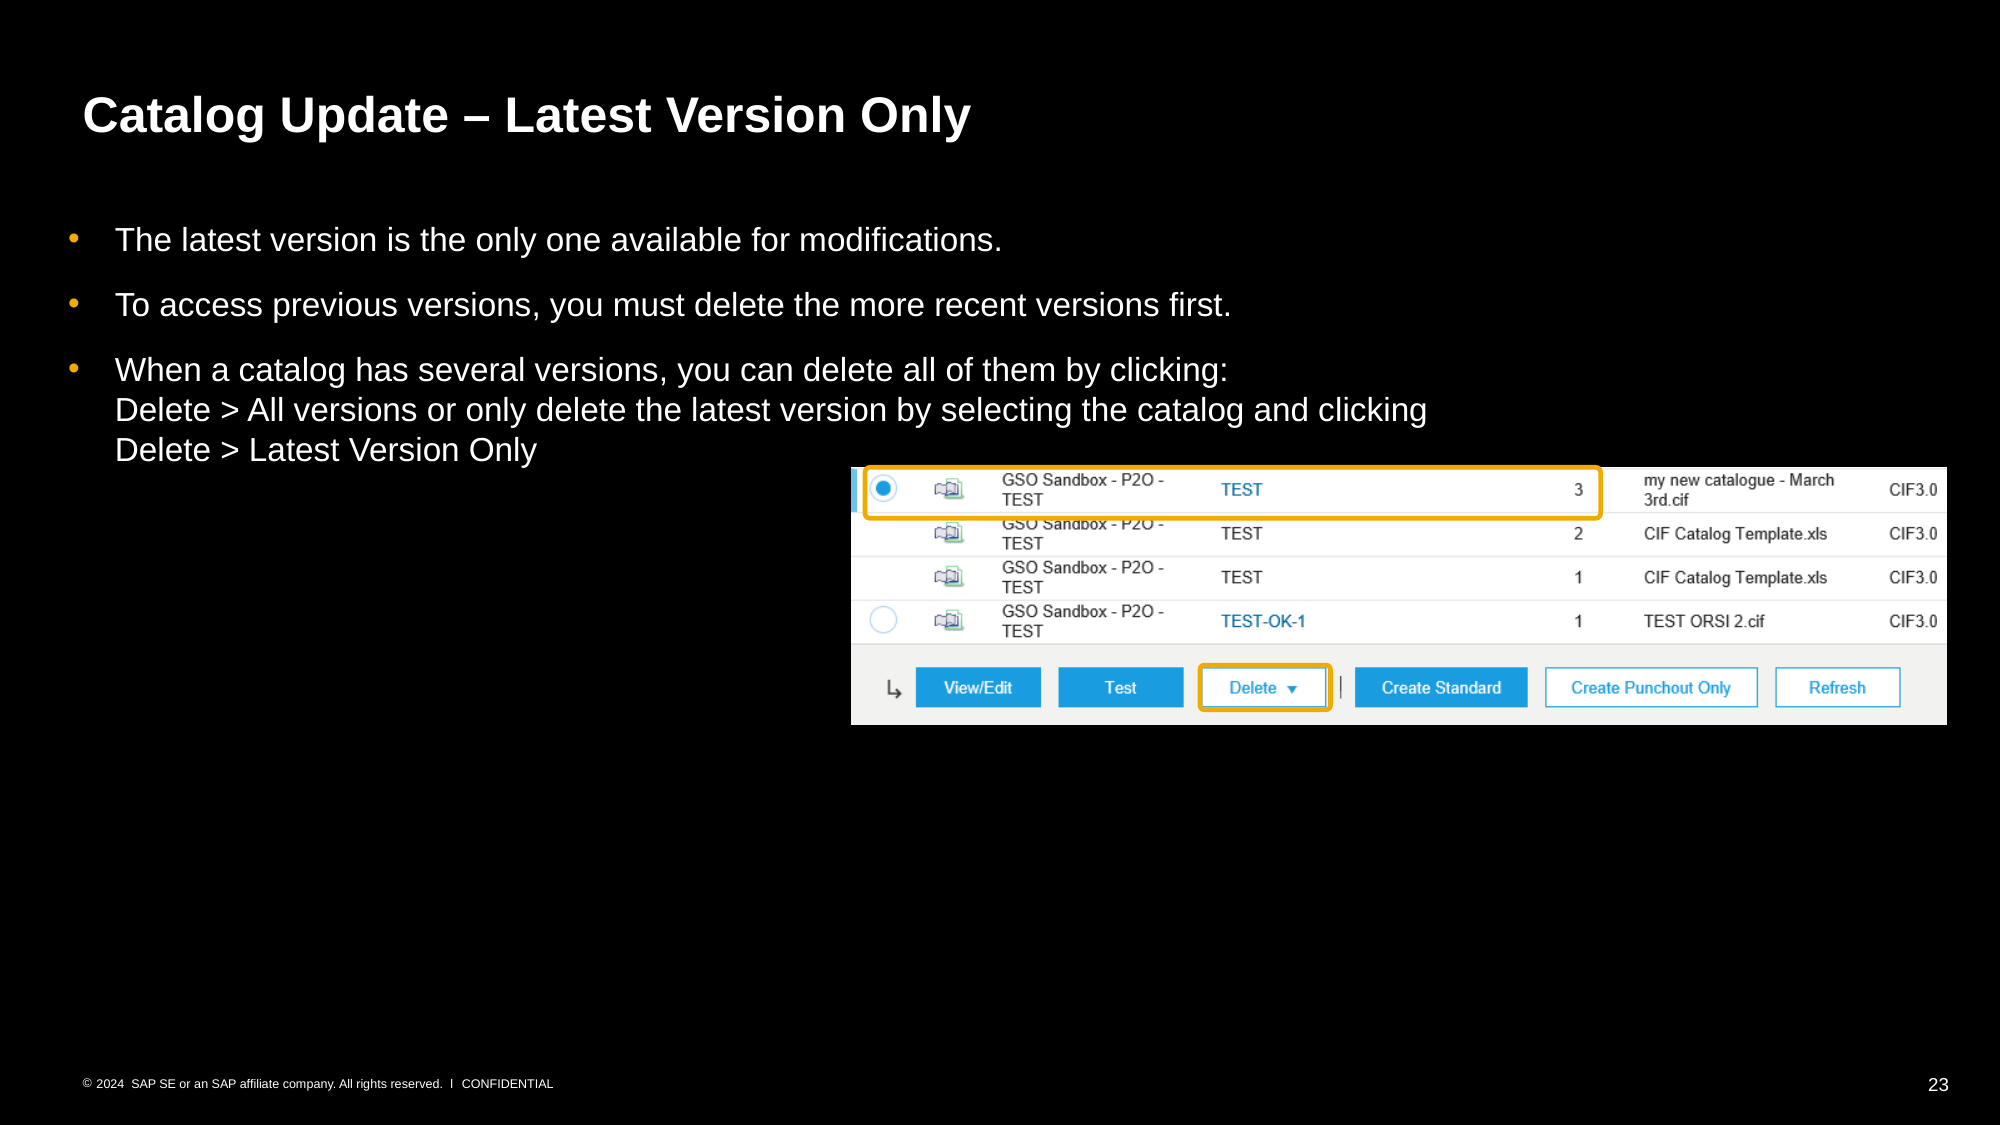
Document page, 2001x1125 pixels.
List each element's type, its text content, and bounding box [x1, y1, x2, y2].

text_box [851, 466, 1948, 726]
title Catalog Update – Latest Version Only [82, 82, 1918, 144]
text_box The latest version is the only one available for modifications. To access previous versions, you must delete the more recent versions first. When a catalog has several versions, you can delete all of them by clicking: Delete > All versions or only delete the latest version by selecting the catalog and clicking Delete > Latest Version Only [53, 211, 1947, 529]
